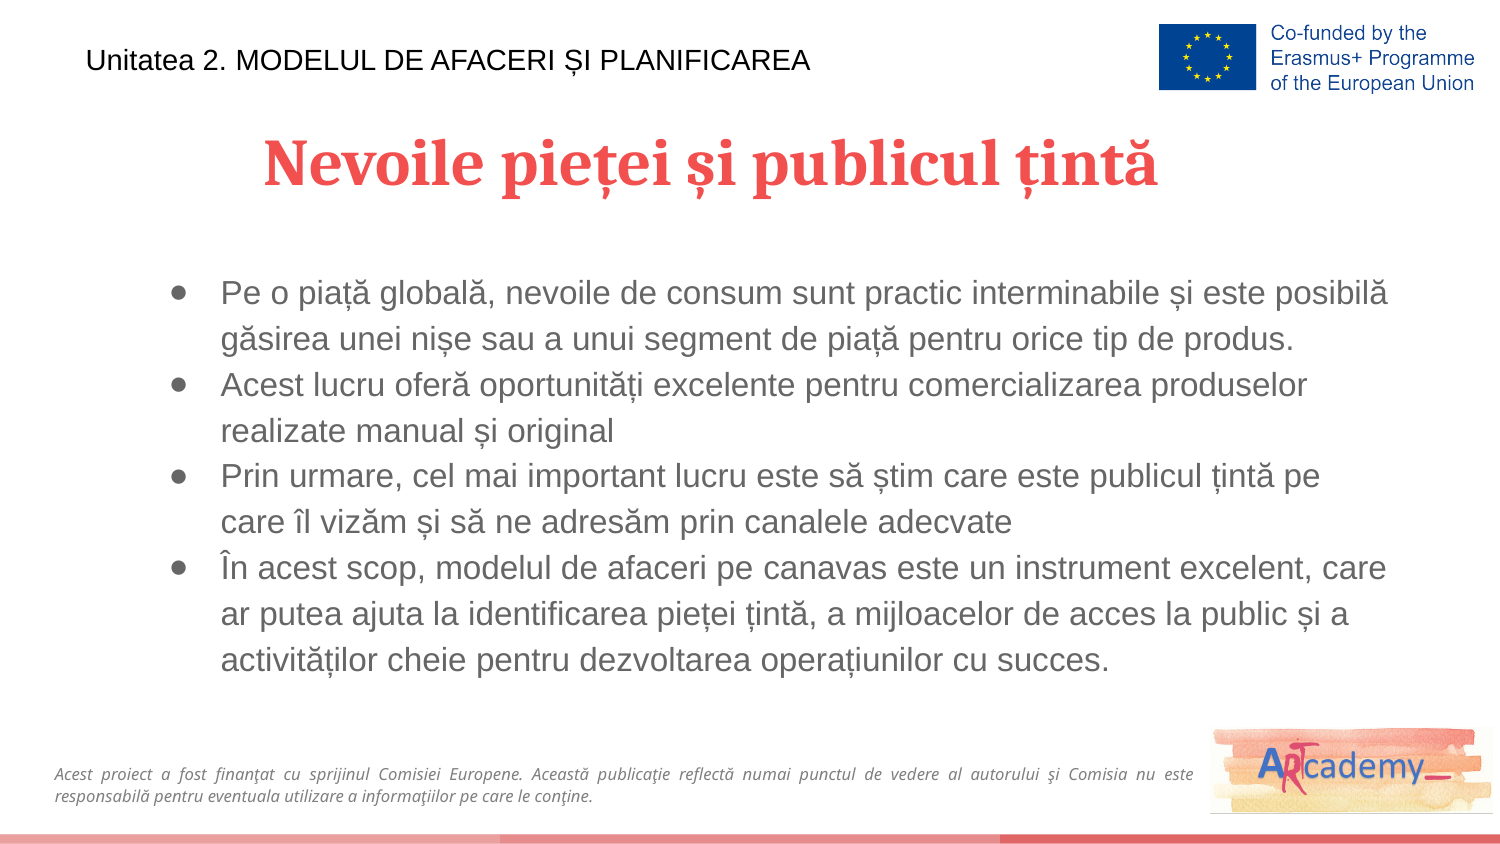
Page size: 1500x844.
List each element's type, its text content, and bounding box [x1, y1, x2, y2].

title Nevoile pieței și publicul țintă [92, 116, 1332, 214]
list Pe o piață globală, nevoile de consum sunt practic interminabile și este posibilă găsirea unei nișe sau a unui segment de piață pentru orice tip de produs. Acest lucru oferă oportunități excelente pentru comercializarea produselor realizate manual și original Prin urmare, cel mai important lucru este să știm care este publicul țintă pe care îl vizăm și să ne adresăm prin canalele adecvate În acest scop, modelul de afaceri pe canavas este un instrument excelent, care ar putea ajuta la identificarea pieței țintă, a mijloacelor de acces la public și a activităților cheie pentru dezvoltarea operațiunilor cu succes. [130, 250, 1411, 701]
text_box Acest proiect a fost finanţat cu sprijinul Comisiei Europene. Această publicaţie reflectă numai punctul de vedere al autorului şi Comisia nu este responsabilă pentru eventuala utilizare a informaţiilor pe care le conţine. [39, 754, 1205, 808]
text_box Unitatea 2. MODELUL DE AFACERI ȘI PLANIFICAREA [70, 33, 867, 84]
picture [1158, 24, 1474, 94]
picture [1210, 709, 1493, 844]
